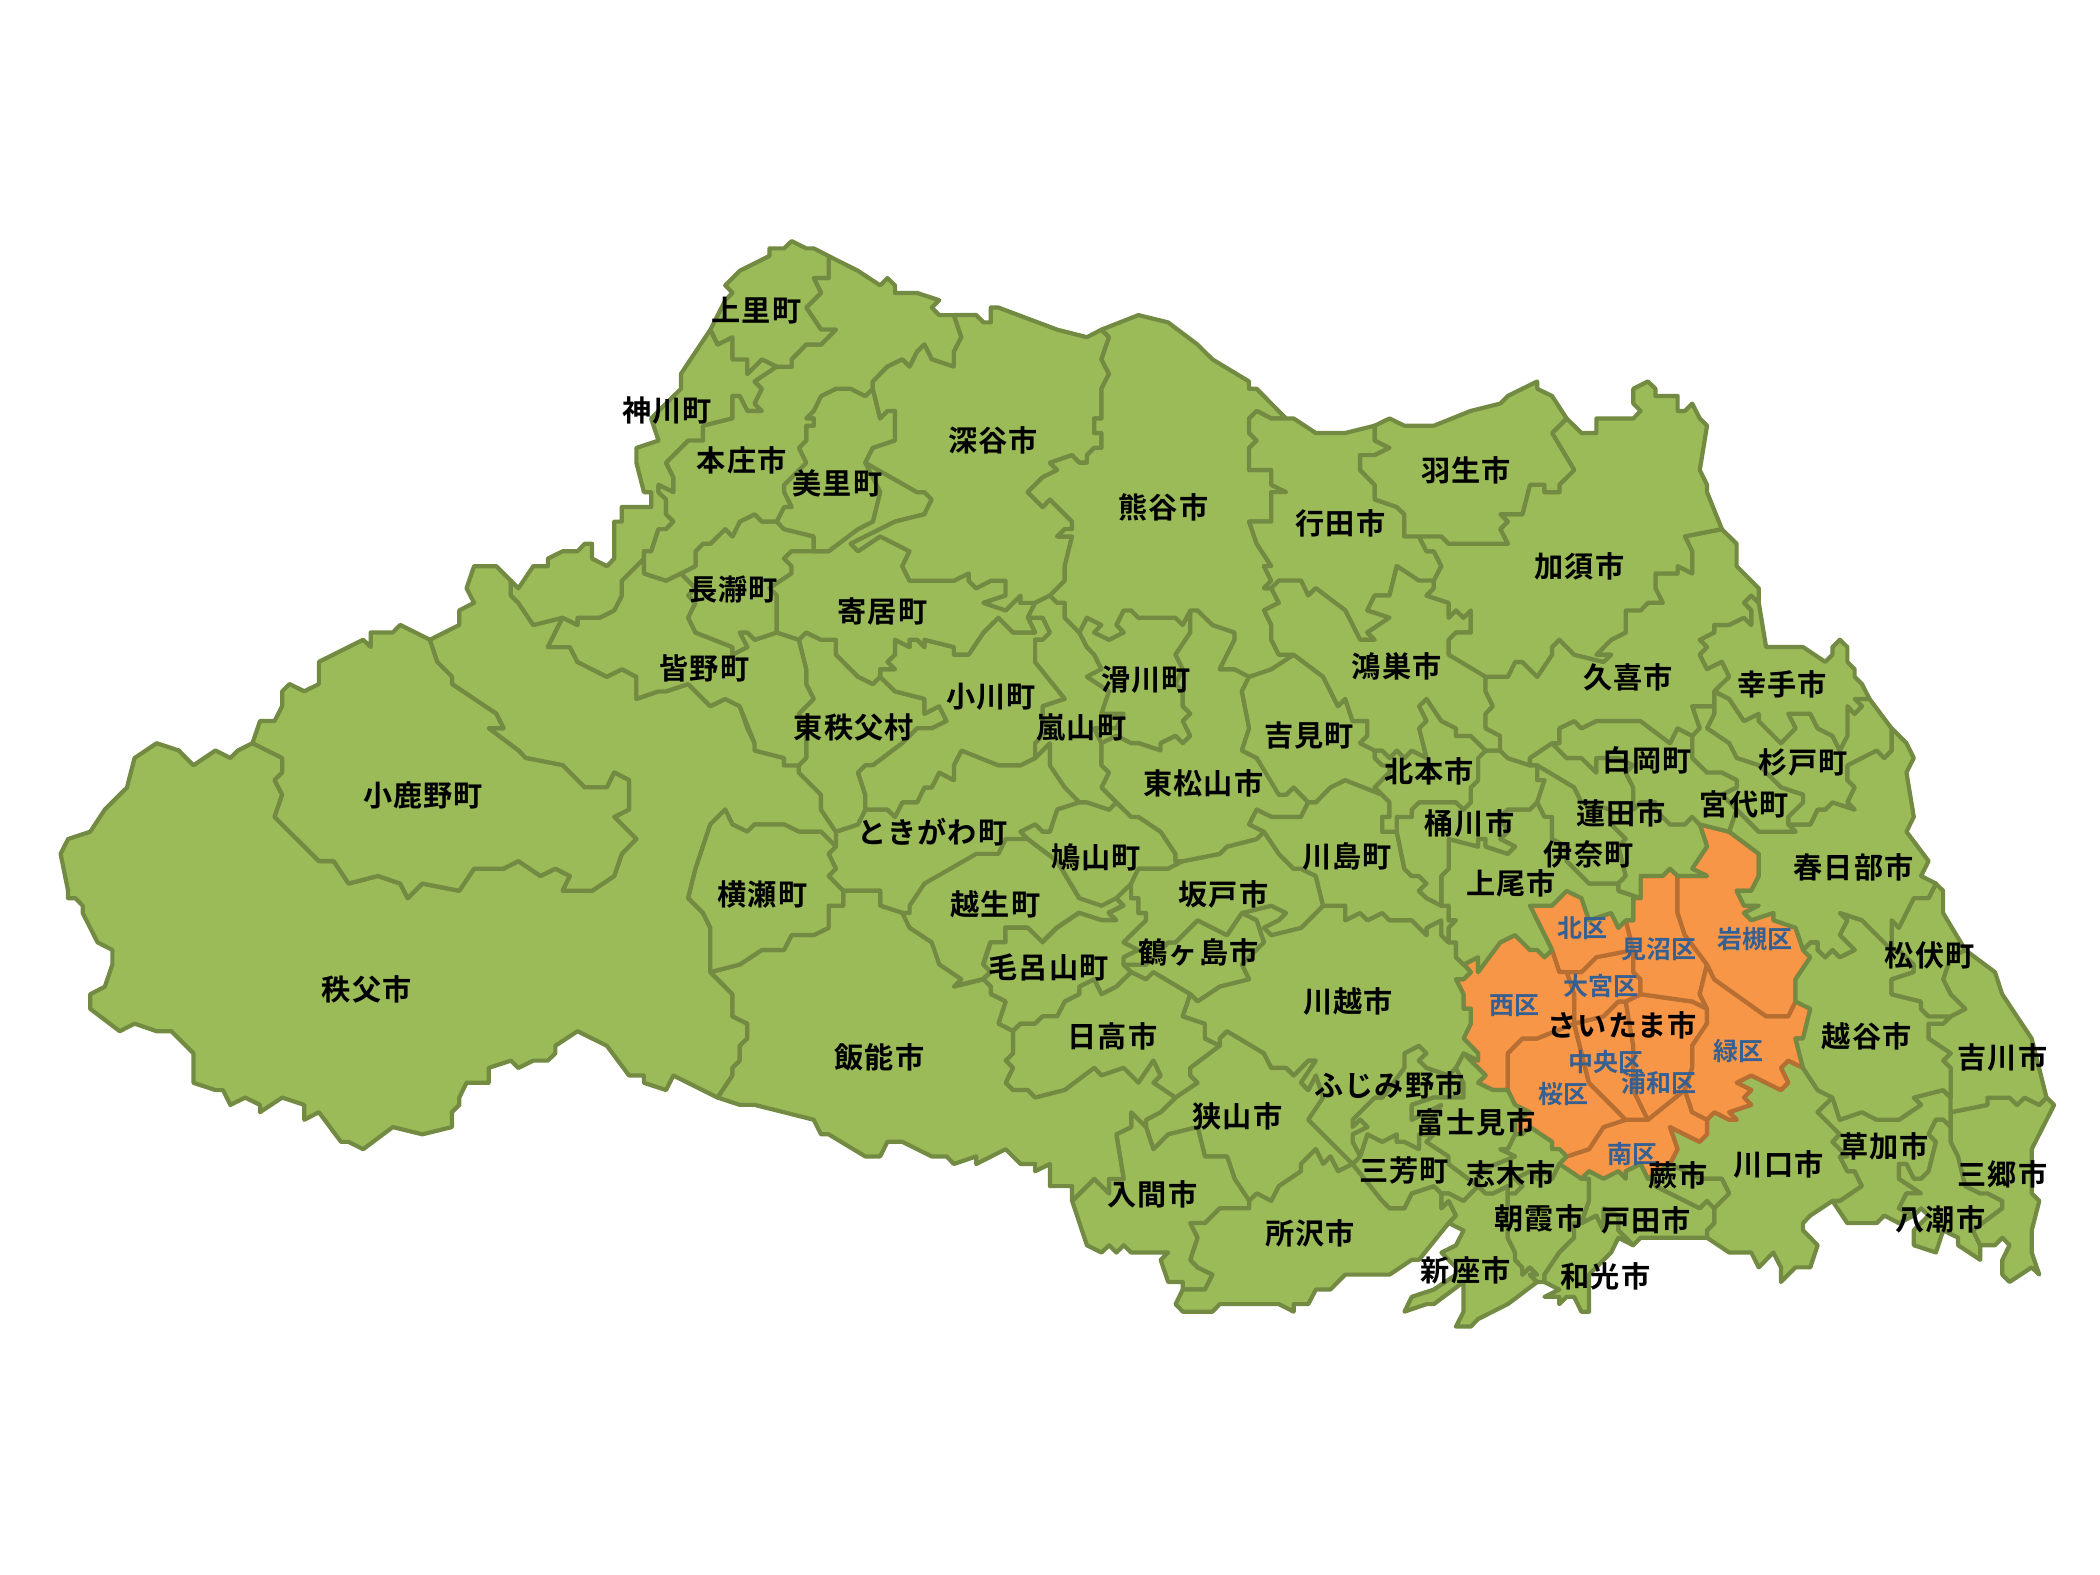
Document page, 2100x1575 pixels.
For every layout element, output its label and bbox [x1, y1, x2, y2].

text_box [60, 240, 2064, 1327]
